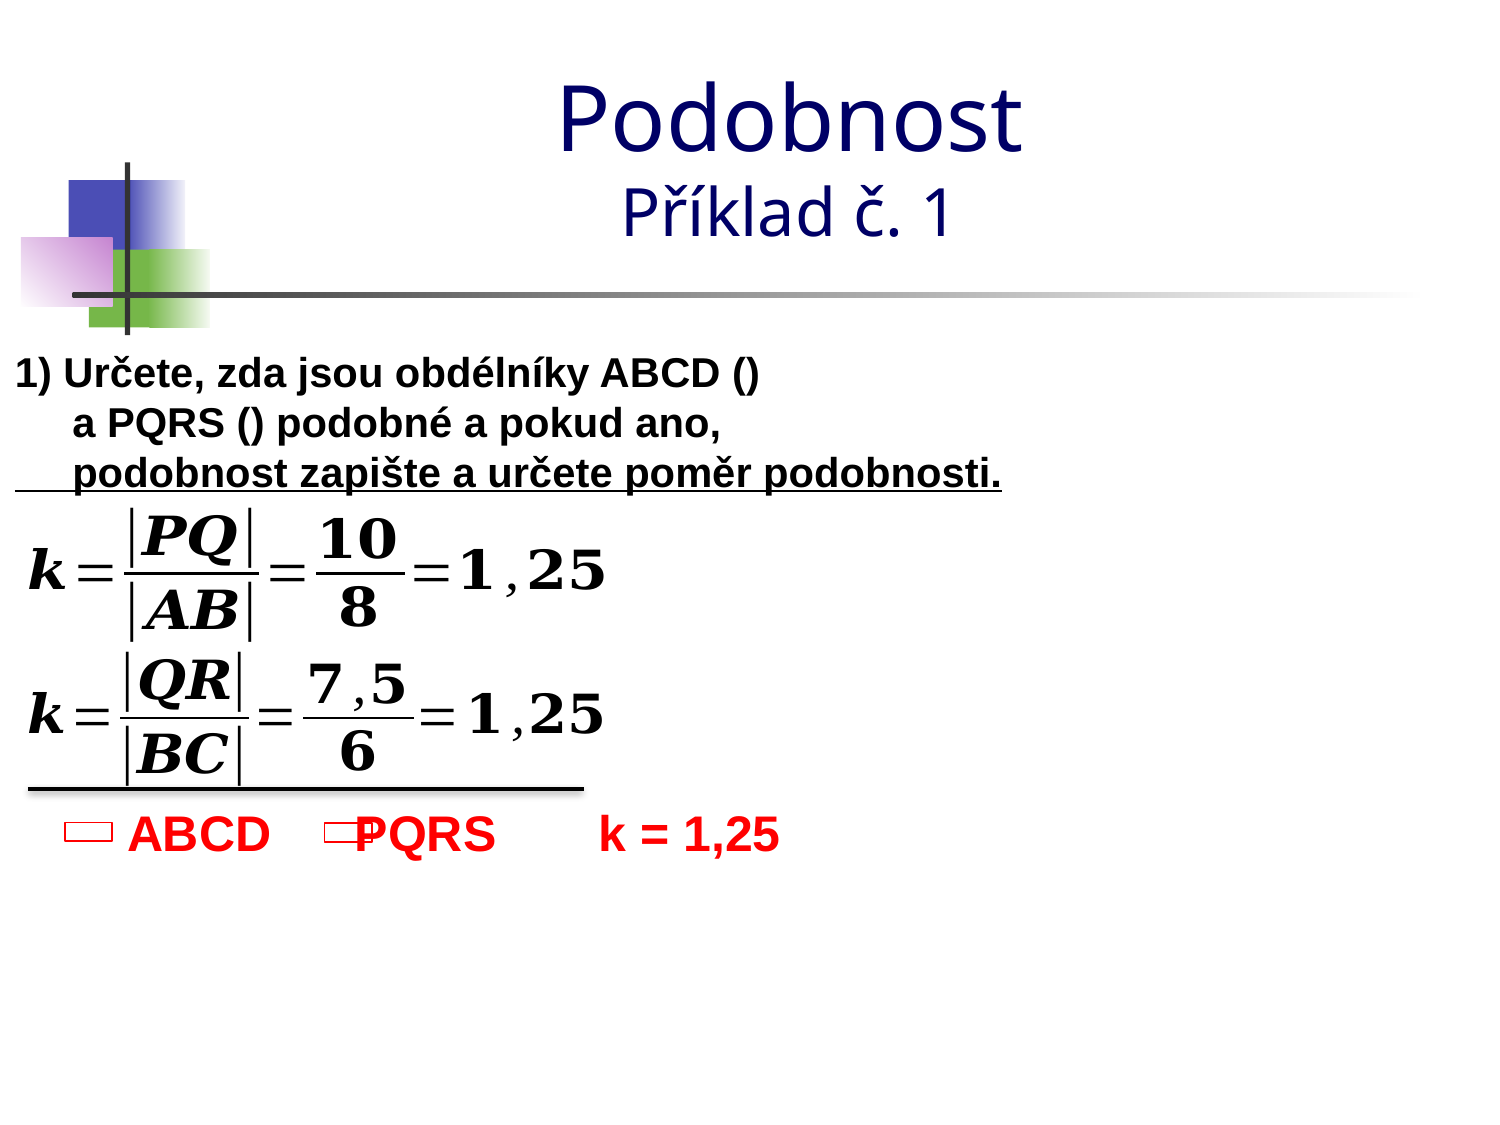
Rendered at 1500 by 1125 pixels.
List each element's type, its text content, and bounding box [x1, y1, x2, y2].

text_box [324, 822, 372, 842]
text_box [64, 822, 113, 842]
title Podobnost Příklad č. 1 [111, 34, 1468, 276]
text_box k = 1,25 [583, 793, 798, 869]
